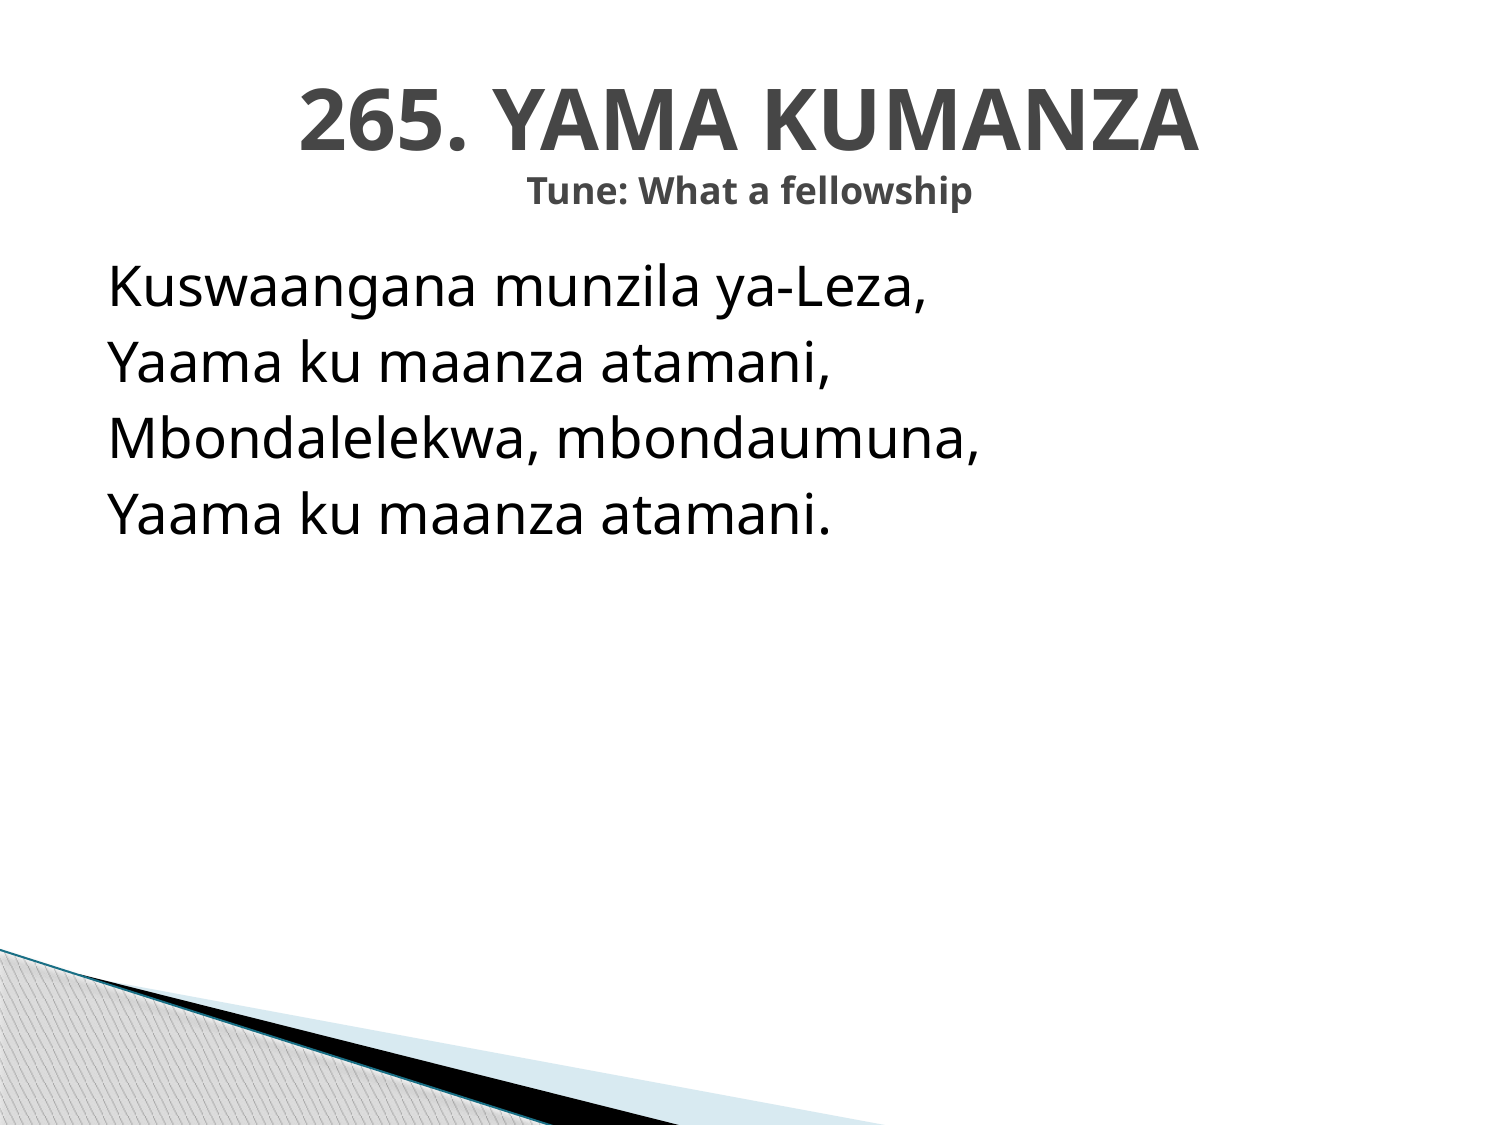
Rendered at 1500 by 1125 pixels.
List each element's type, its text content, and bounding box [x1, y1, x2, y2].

title 265. YAMA KUMANZA Tune: What a fellowship [75, 45, 1425, 233]
list Kuswaangana munzila ya-Leza, Yaama ku maanza atamani, Mbondalelekwa, mbondaumuna, Yaama ku maanza atamani. [75, 243, 1425, 986]
